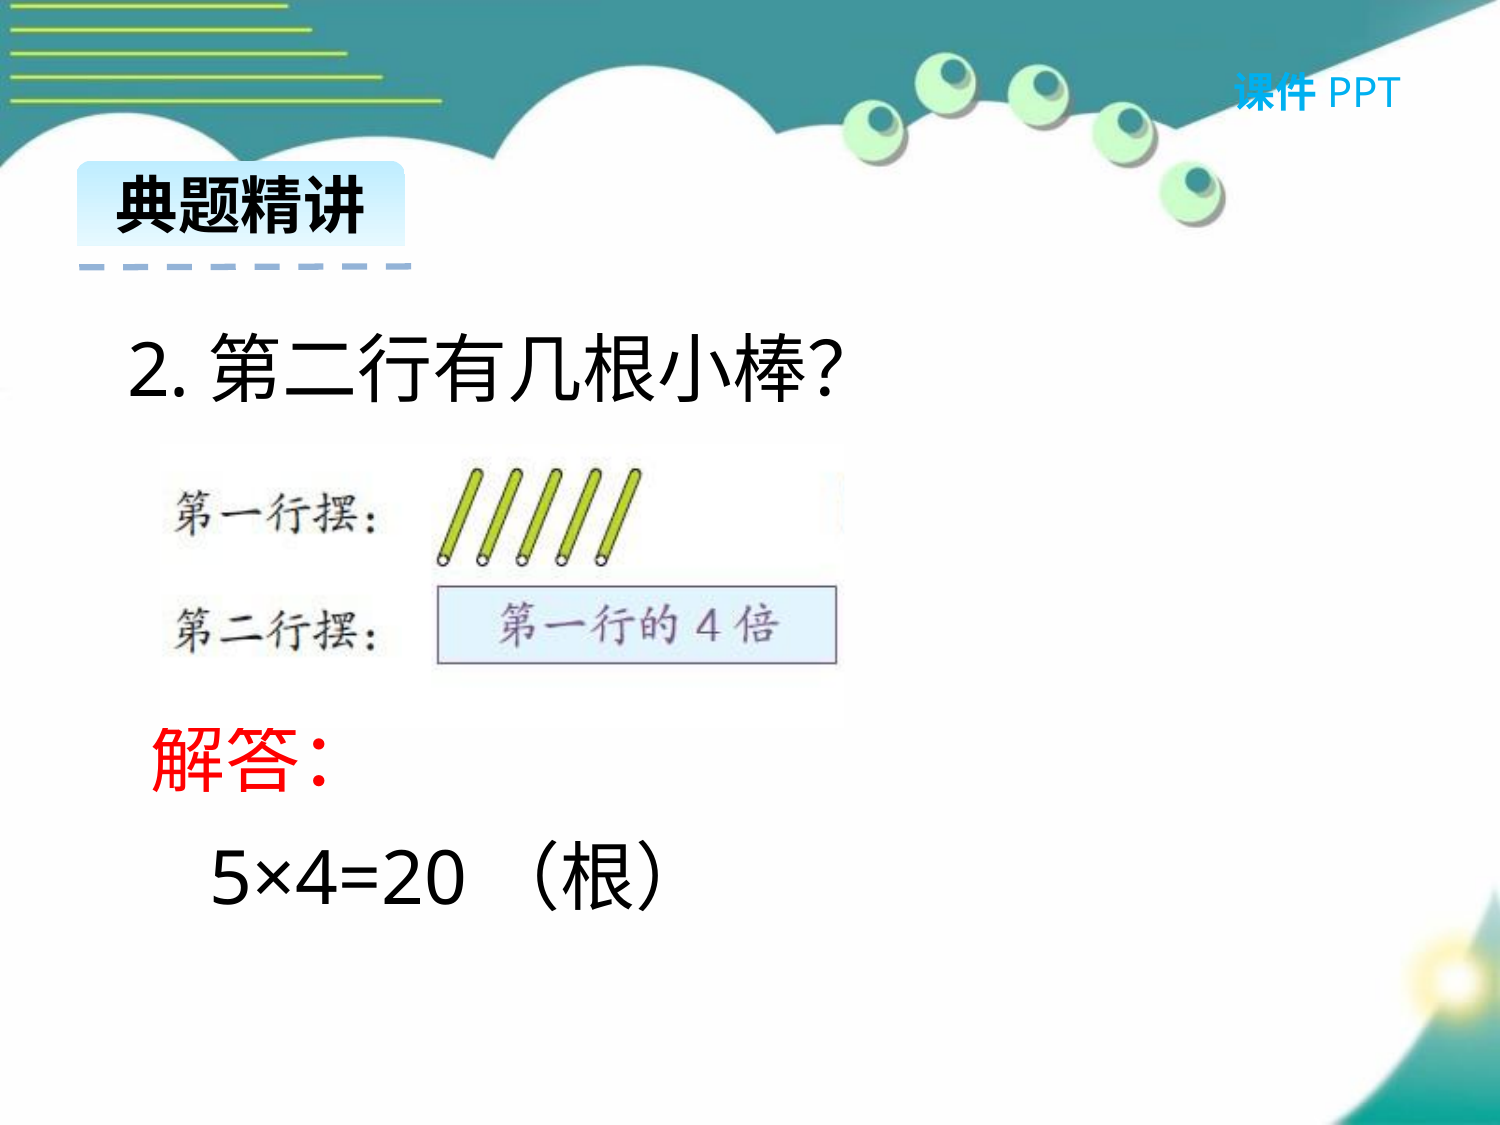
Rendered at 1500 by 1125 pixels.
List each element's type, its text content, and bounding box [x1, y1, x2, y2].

text_box 课件PPT [1218, 58, 1418, 124]
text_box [159, 443, 845, 729]
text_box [76, 160, 420, 268]
text_box 2.第二行有几根小棒？ [112, 314, 1401, 420]
text_box 解答： [135, 704, 526, 809]
text_box 5×4=20（根） [194, 822, 866, 928]
picture [0, 0, 1500, 1125]
